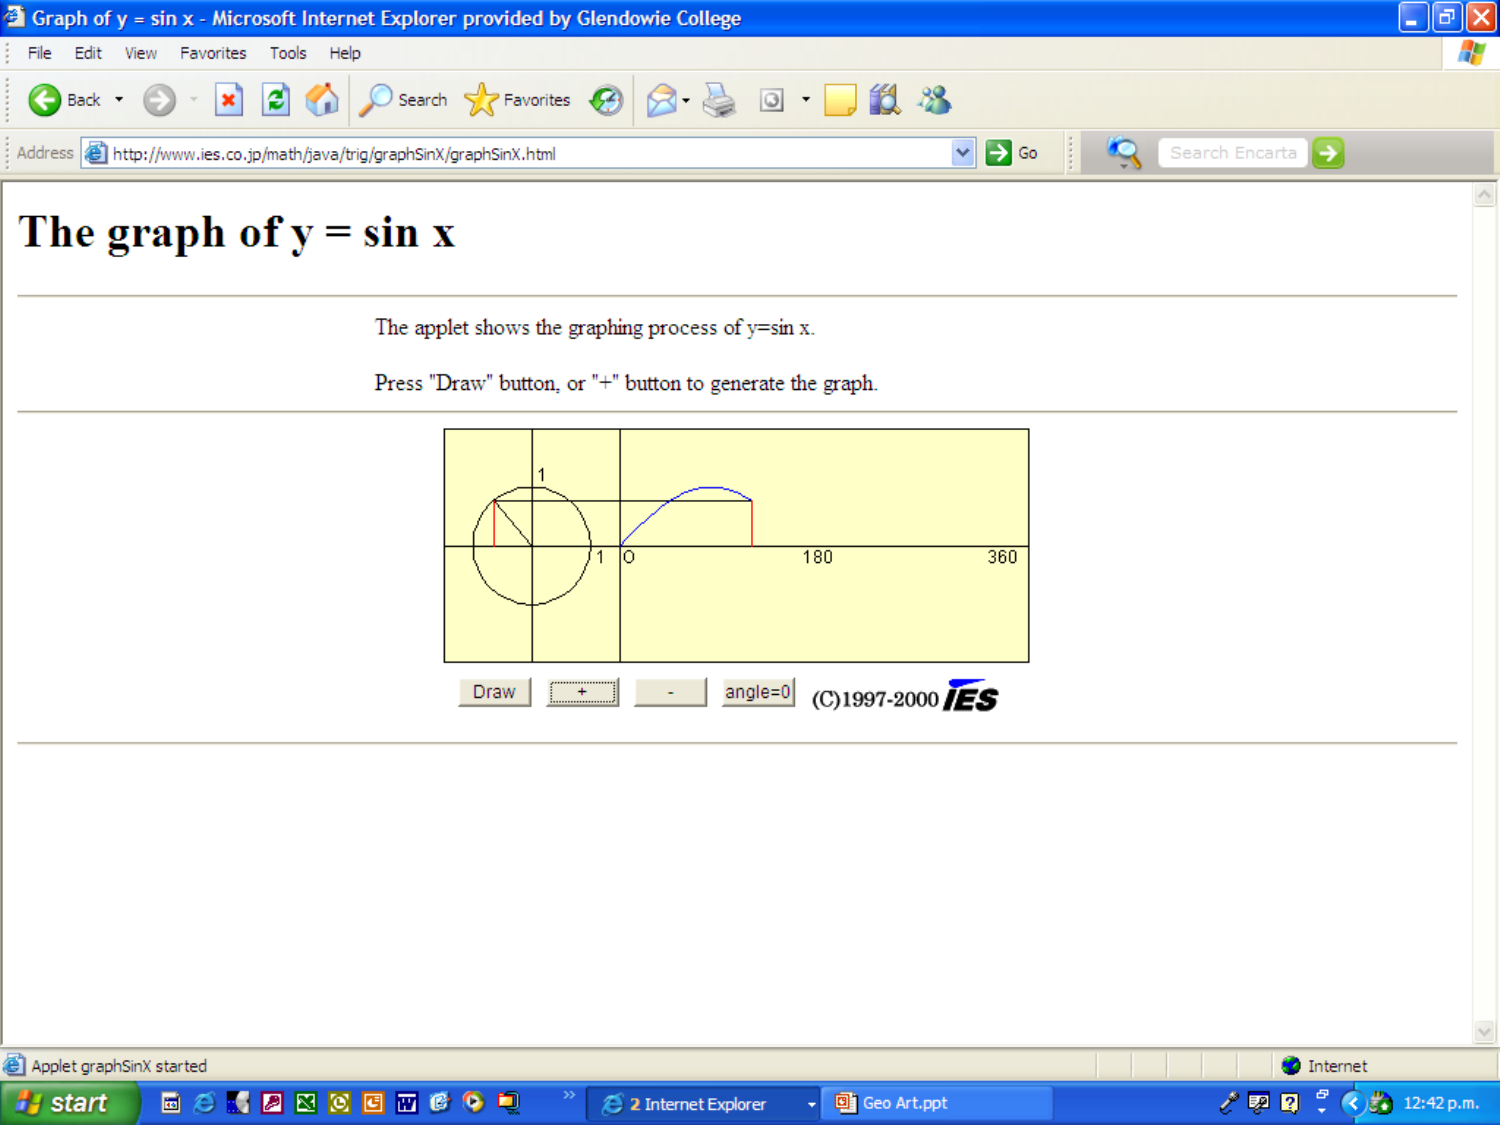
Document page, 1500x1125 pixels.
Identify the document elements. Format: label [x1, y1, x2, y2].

list [0, 0, 1500, 1125]
